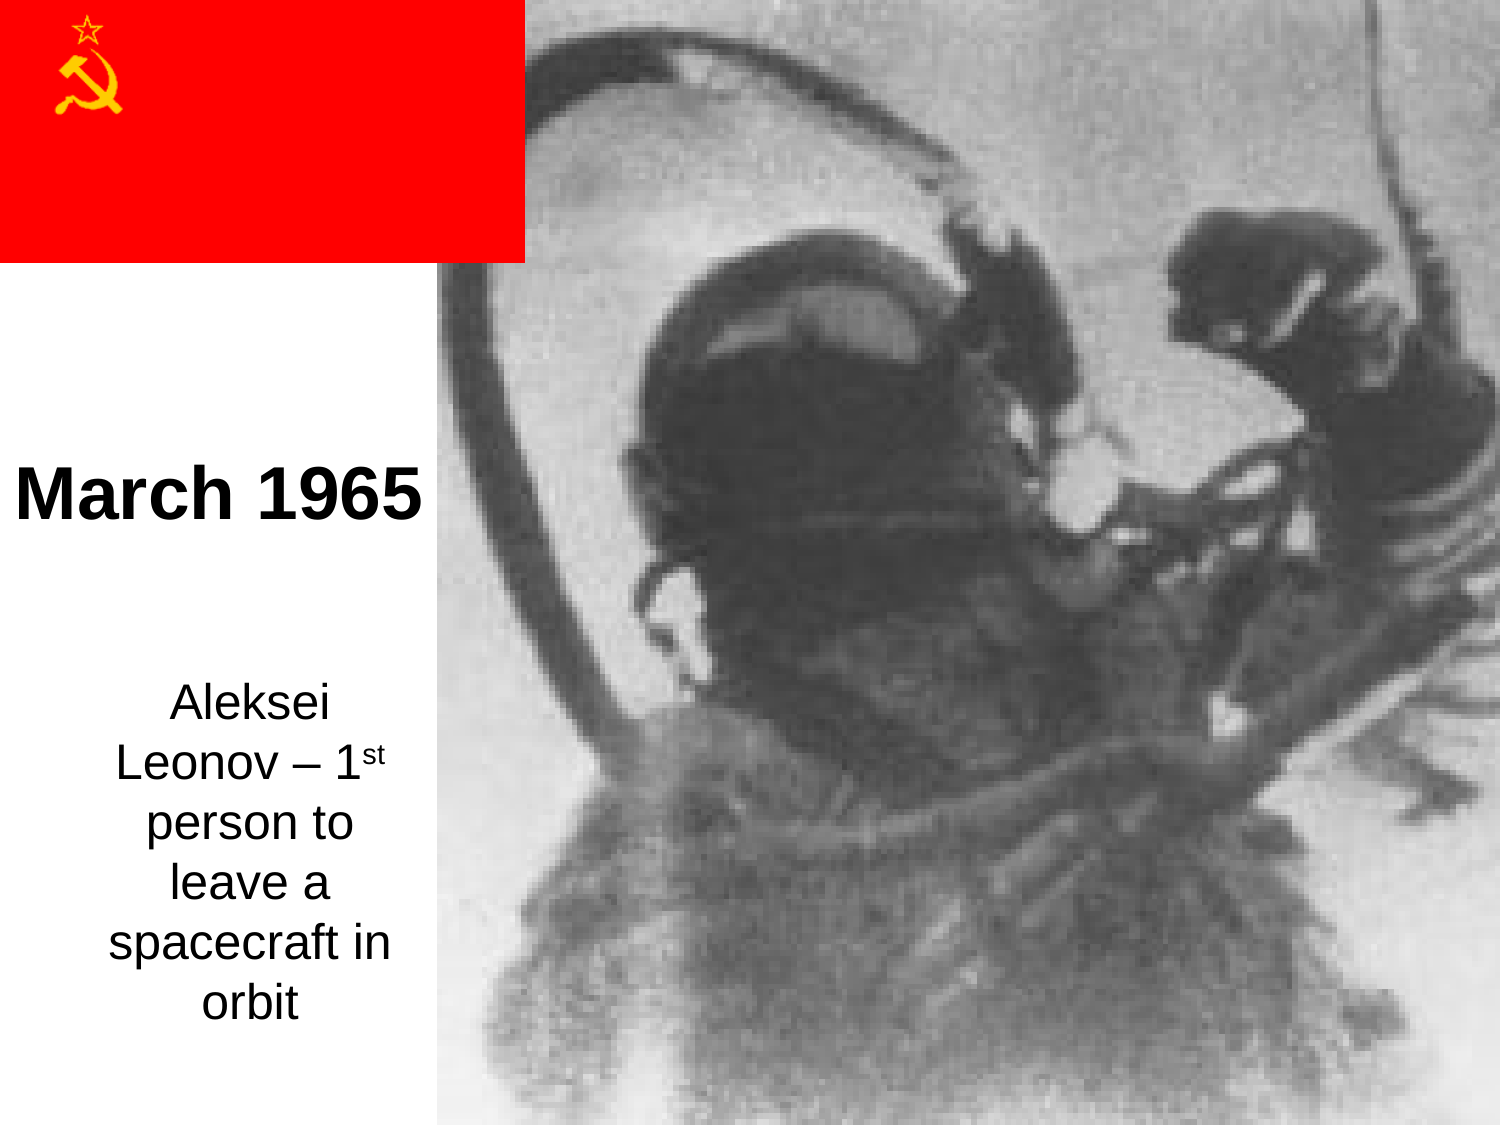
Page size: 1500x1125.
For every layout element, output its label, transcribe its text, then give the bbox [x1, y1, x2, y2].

text_box March 1965 [0, 437, 432, 543]
picture [0, 0, 1500, 1125]
text_box Aleksei Leonov – 1st person to leave a spacecraft in orbit [75, 662, 425, 1038]
